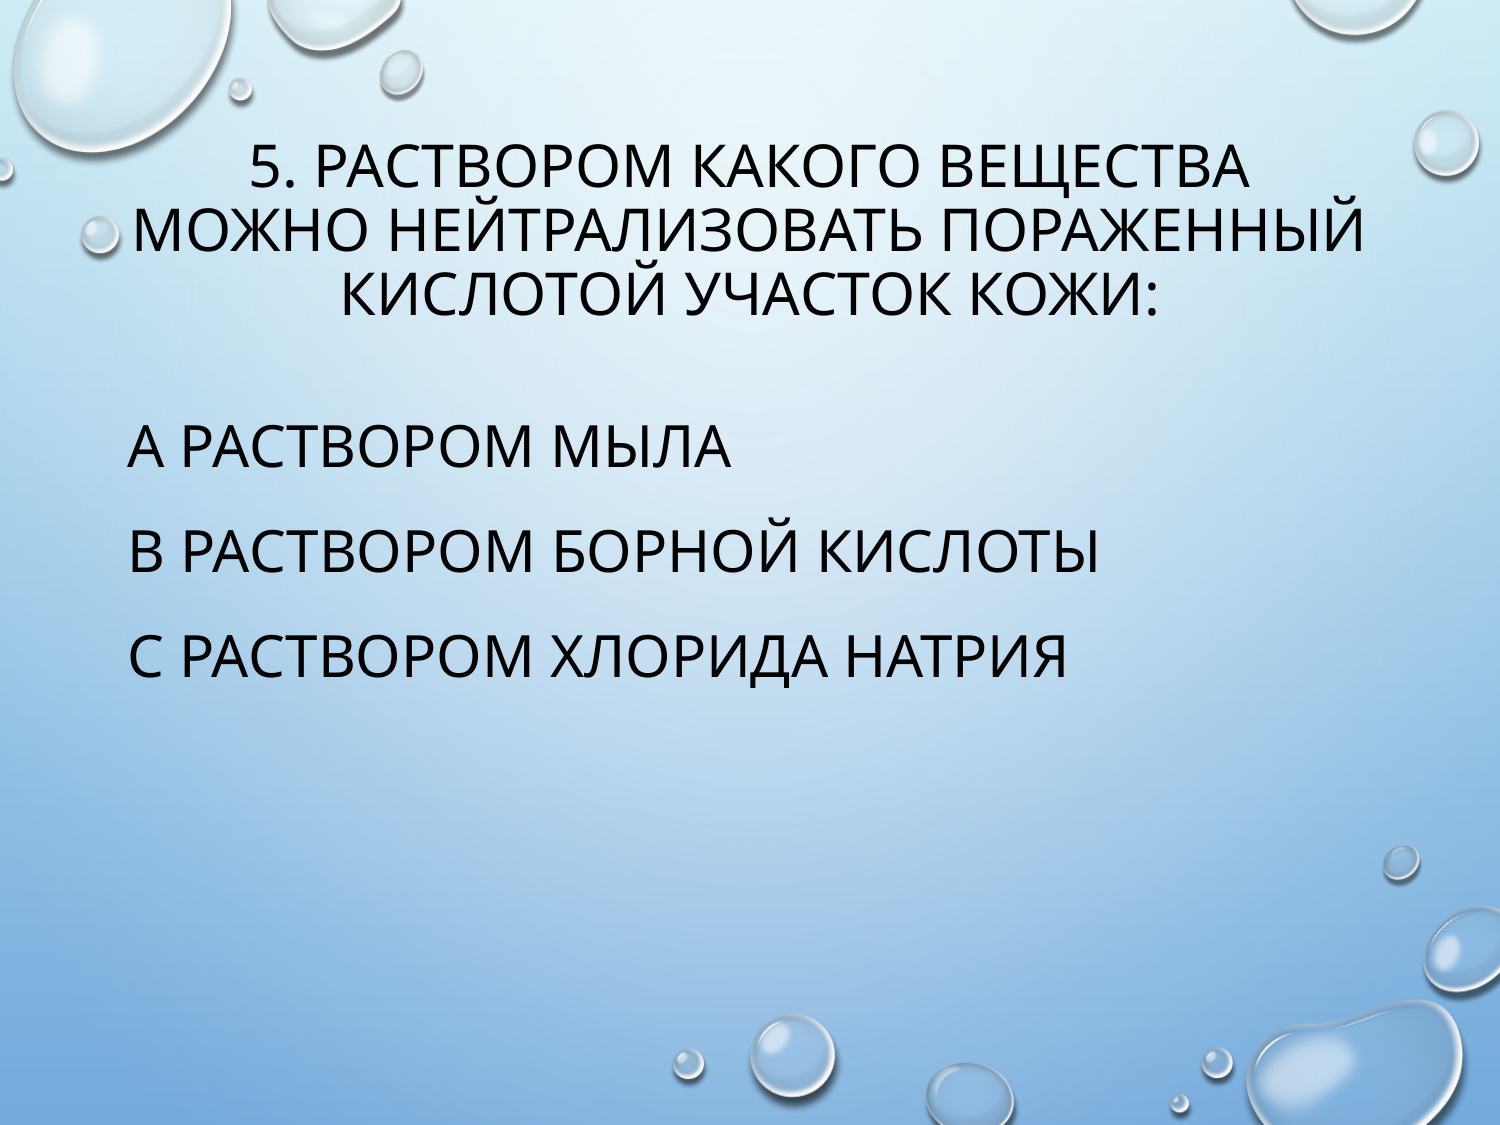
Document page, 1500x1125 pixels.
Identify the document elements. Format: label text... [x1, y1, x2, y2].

title 5. Раствором какого вещества можно нейтрализовать пораженный кислотой участок кожи: [112, 101, 1388, 364]
picture [0, 0, 1500, 1125]
list А Раствором мыла B раствором борной кислоты C раствором хлорида натрия [112, 388, 1388, 950]
